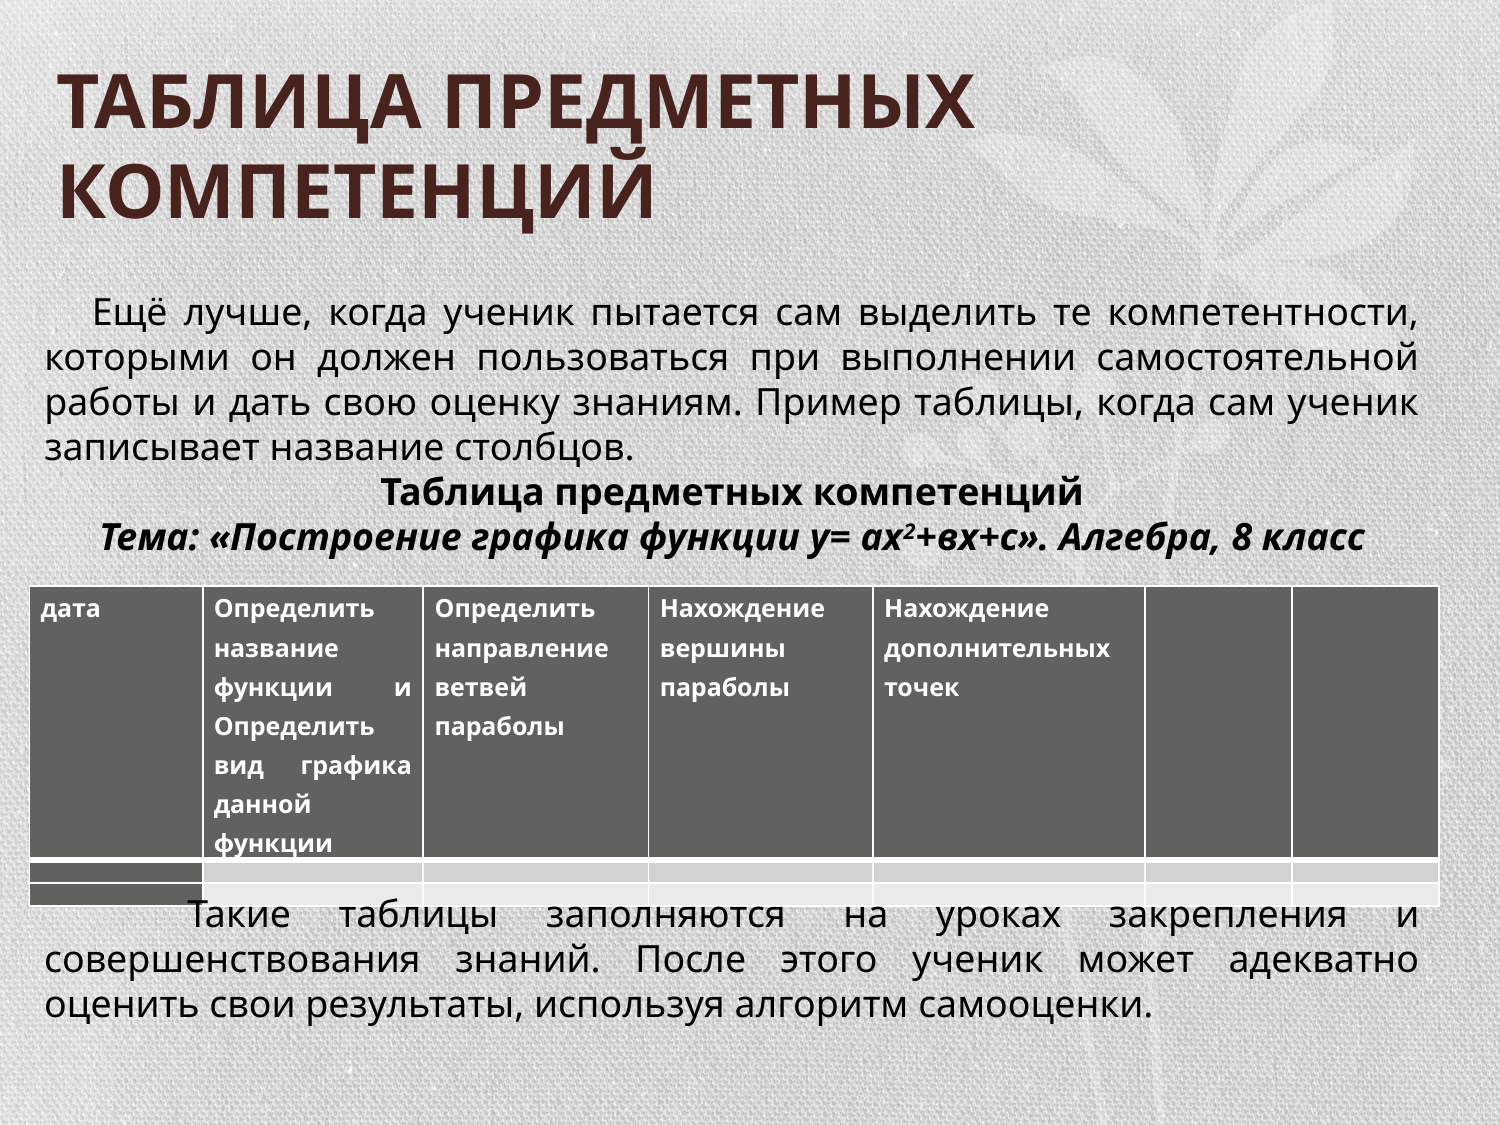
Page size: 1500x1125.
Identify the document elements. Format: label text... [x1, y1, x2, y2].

table_cell [874, 863, 1144, 882]
table_header [1146, 587, 1291, 857]
text_box Ещё лучше, когда ученик пытается сам выделить те компетентности, которыми он должен пользоваться при выполнении самостоятельной работы и дать свою оценку знаниям. Пример таблицы, когда сам ученик записывает название столбцов. Таблица предметных компетенций Тема: «Построение графика функции у= ах2+вх+с». Алгебра, 8 класс [29, 280, 1436, 566]
table_header [1293, 587, 1438, 857]
table_header дата [30, 587, 202, 857]
table_header Определить направление ветвей параболы [424, 587, 648, 857]
table_cell [424, 863, 648, 882]
table_header Определить название функции и Определить вид графика данной функции [204, 587, 422, 857]
text_box Такие таблицы заполняются на уроках закрепления и совершенствования знаний. После этого ученик может адекватно оценить свои результаты, используя алгоритм самооценки. [29, 882, 1436, 1033]
table_header Нахождение дополнительных точек [874, 587, 1144, 857]
title ТАБЛИЦА ПРЕДМЕТНЫХ КОМПЕТЕНЦИЙ [41, 66, 1451, 242]
table_cell [1146, 863, 1291, 882]
table_cell [1293, 863, 1438, 882]
table_cell [649, 863, 872, 882]
table_cell [204, 863, 422, 882]
table_header Нахождение вершины параболы [649, 587, 872, 857]
table_cell [30, 863, 202, 882]
